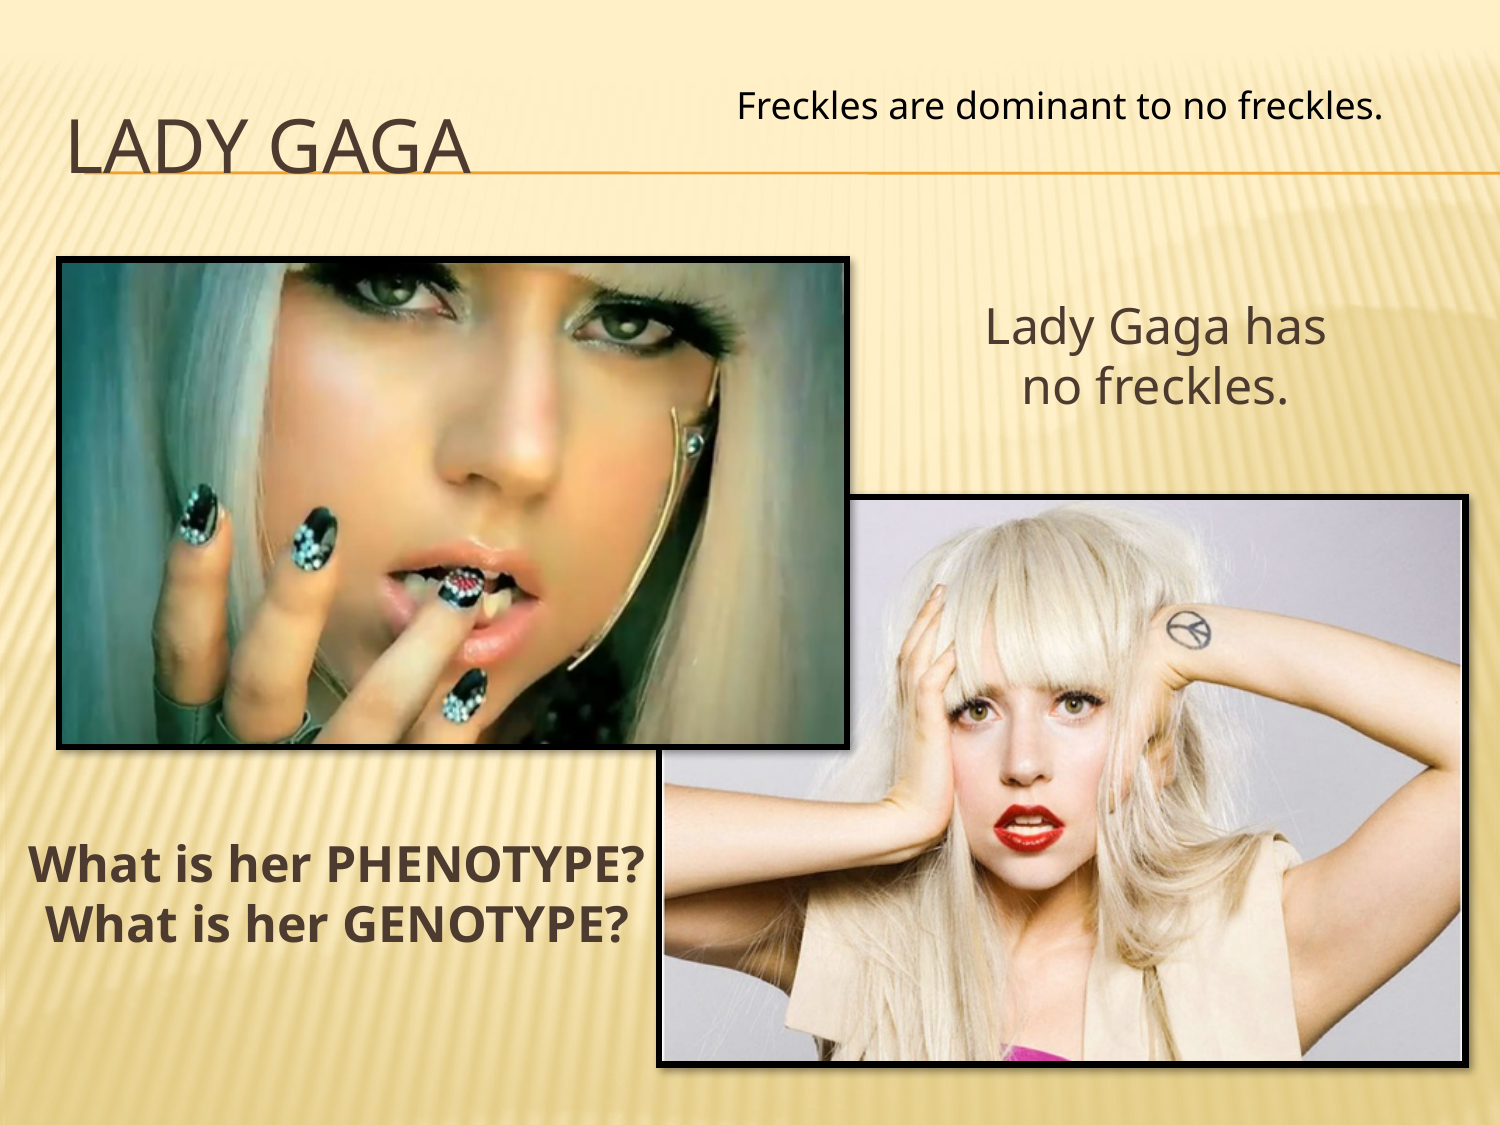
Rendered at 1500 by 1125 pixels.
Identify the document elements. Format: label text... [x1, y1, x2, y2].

title Lady Gaga [50, 75, 1475, 213]
text_box Freckles are dominant to no freckles. [721, 74, 1400, 135]
text_box Lady Gaga has no freckles. [962, 287, 1350, 423]
picture [662, 499, 1463, 1062]
text_box What is her PHENOTYPE? What is her GENOTYPE? [0, 824, 652, 960]
picture [62, 262, 844, 745]
